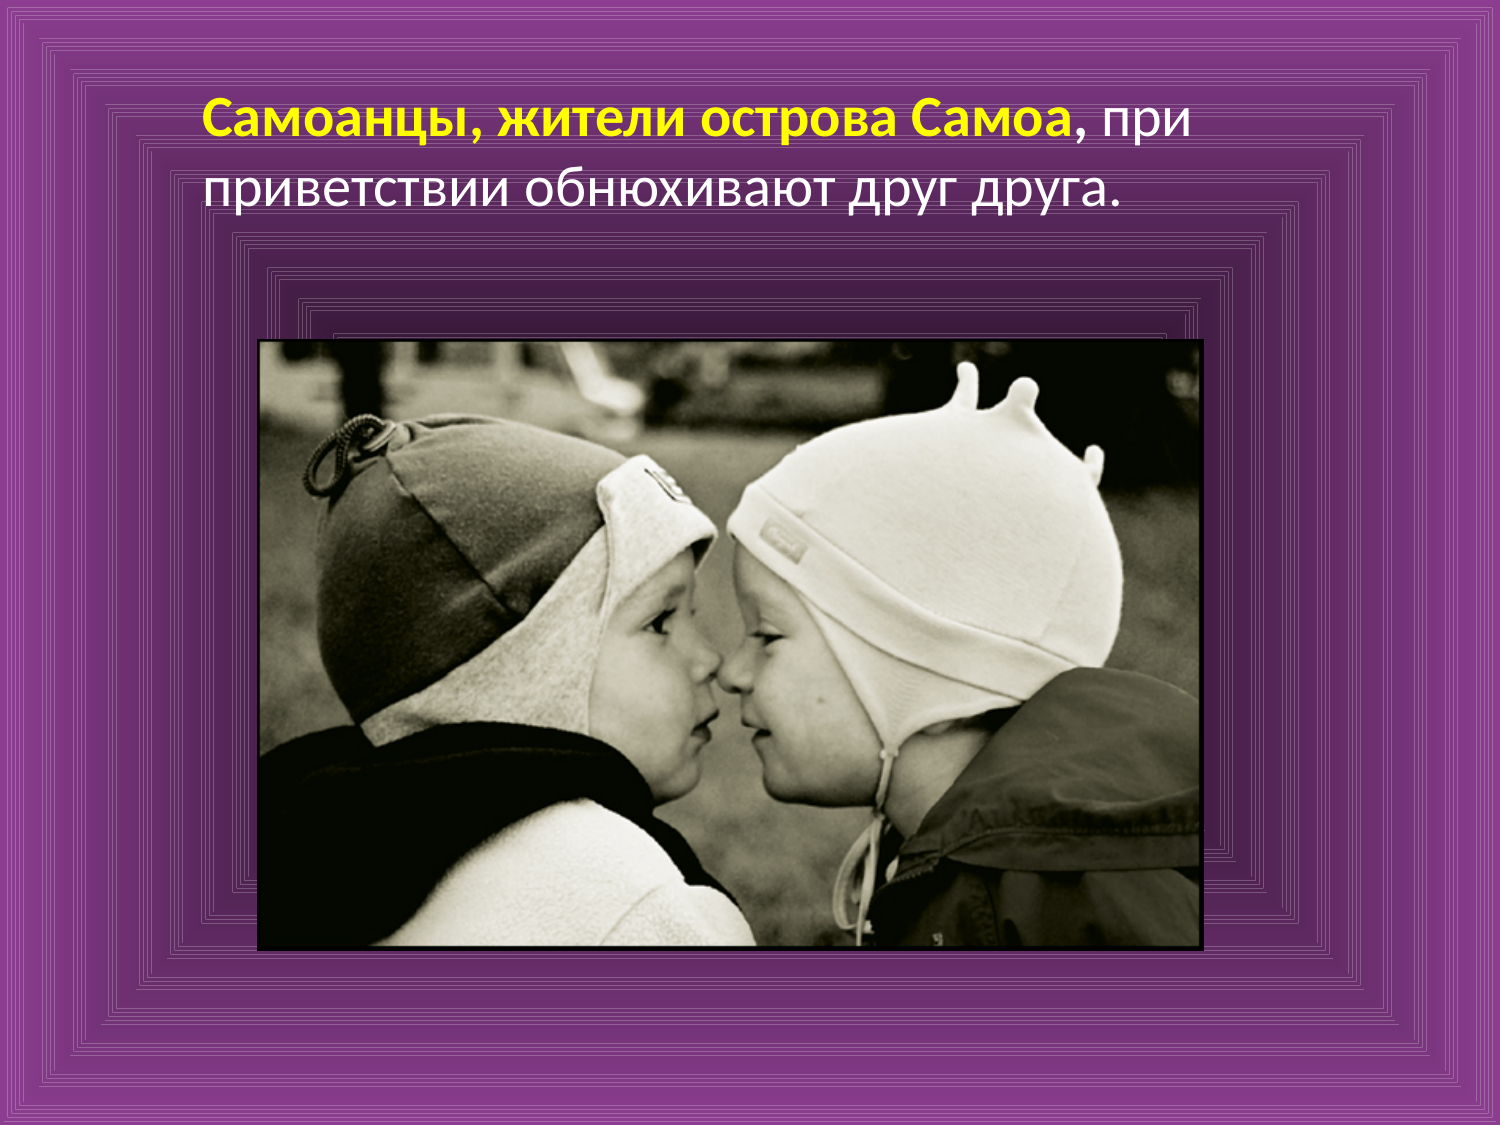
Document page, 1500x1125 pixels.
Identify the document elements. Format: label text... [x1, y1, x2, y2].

picture [257, 339, 1204, 951]
text_box Самоанцы, жители острова Самоа, при приветствии обнюхивают друг друга. [187, 70, 1348, 225]
